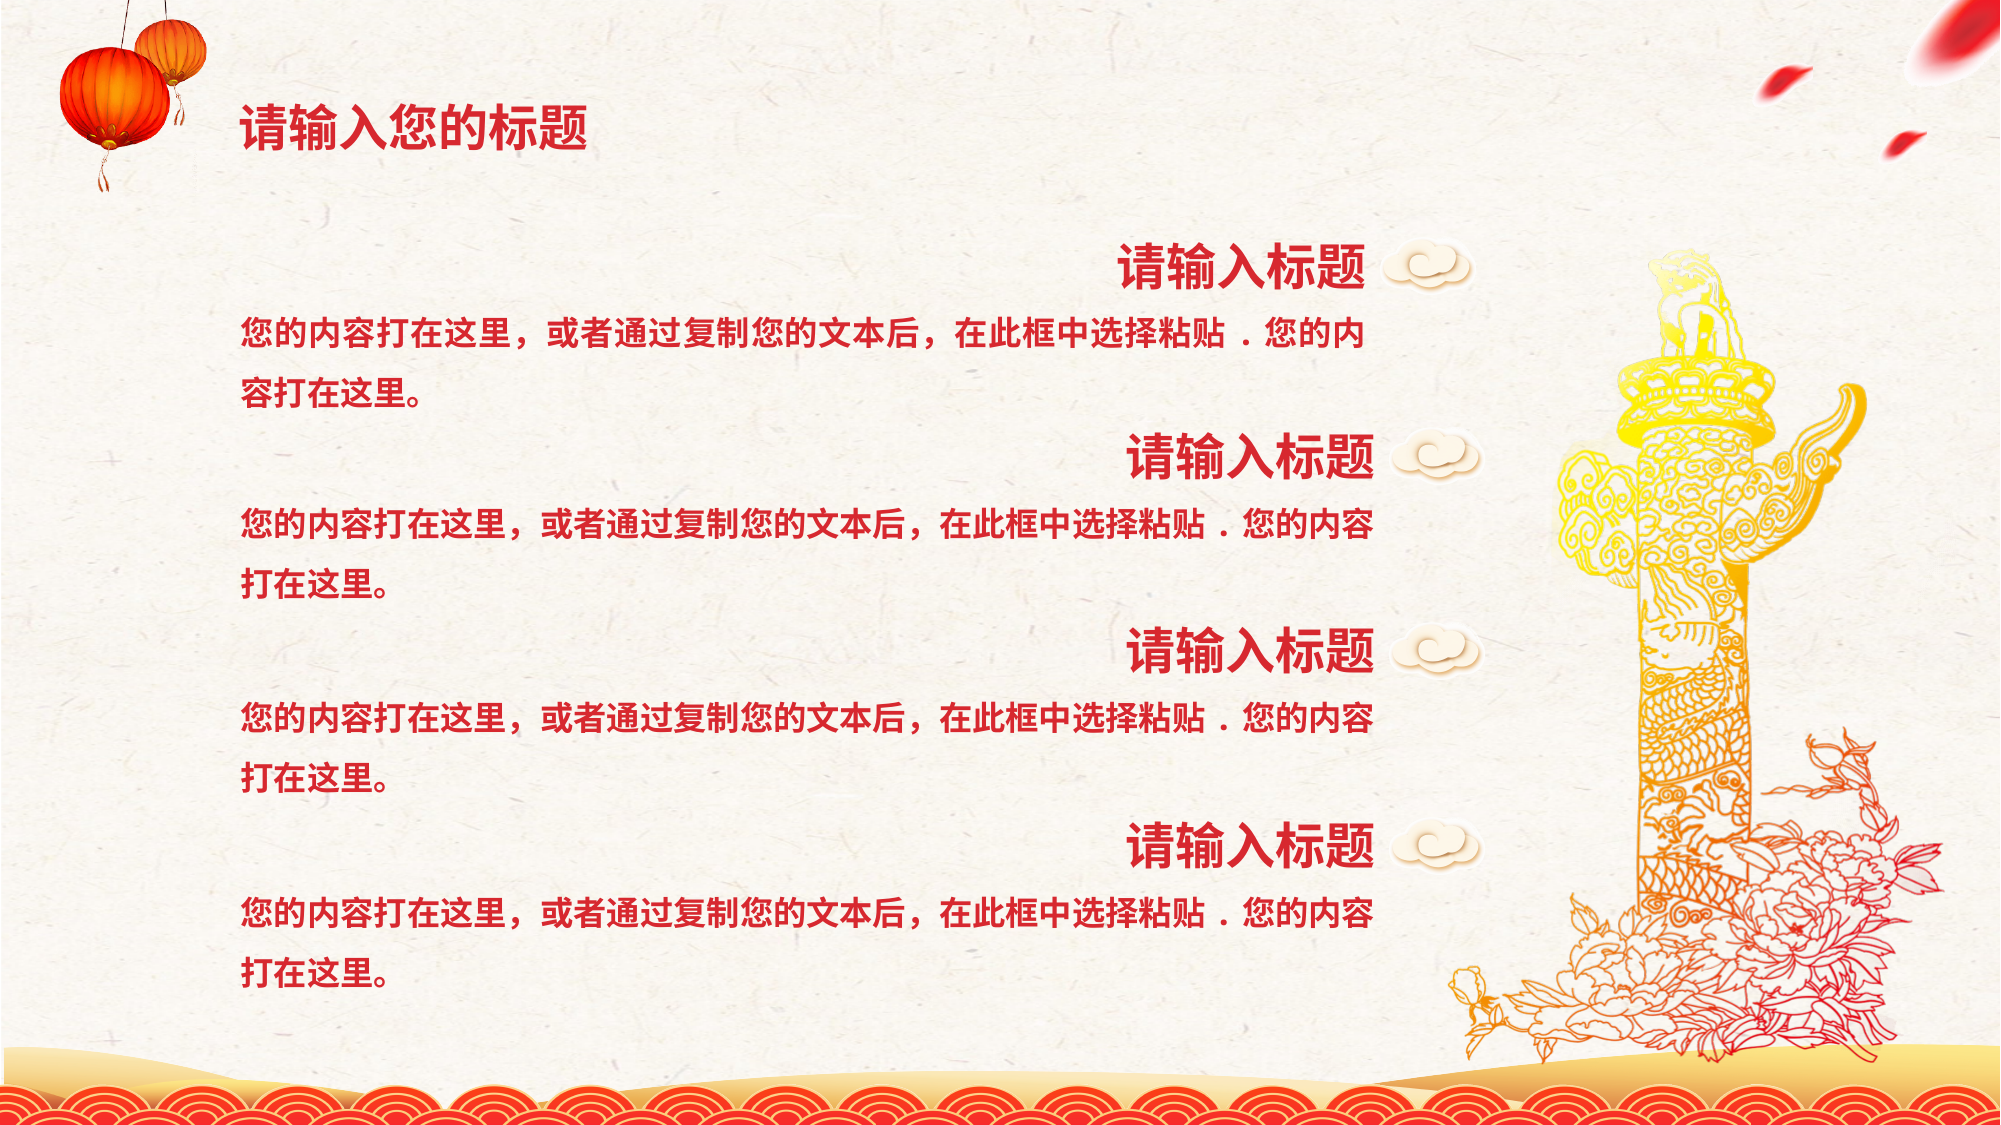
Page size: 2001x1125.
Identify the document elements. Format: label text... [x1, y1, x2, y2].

picture [3, 0, 2000, 1065]
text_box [240, 612, 1485, 794]
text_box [240, 227, 1476, 409]
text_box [240, 807, 1485, 989]
text_box 请输入您的标题 [241, 88, 624, 164]
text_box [0, 1044, 2000, 1125]
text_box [240, 418, 1485, 599]
